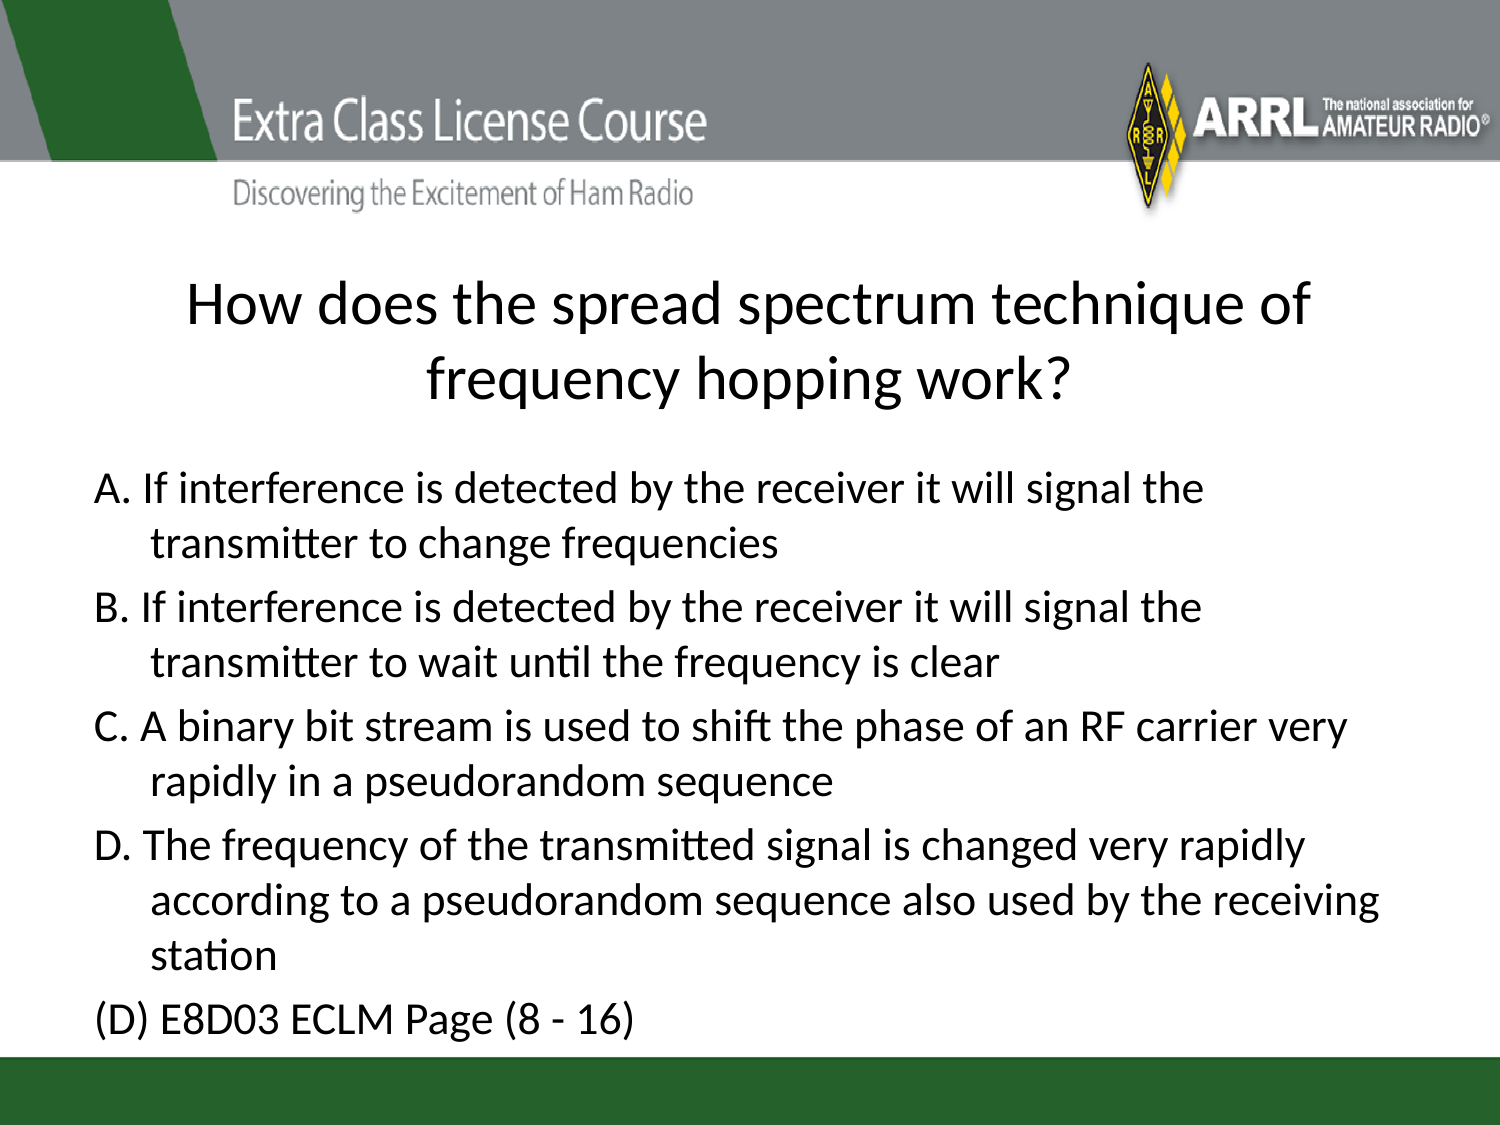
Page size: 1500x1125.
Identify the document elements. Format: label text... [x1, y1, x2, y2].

title How does the spread spectrum technique of frequency hopping work? [75, 254, 1425, 435]
list A. If interference is detected by the receiver it will signal the transmitter to change frequencies B. If interference is detected by the receiver it will signal the transmitter to wait until the frequency is clear C. A binary bit stream is used to shift the phase of an RF carrier very rapidly in a pseudorandom sequence D. The frequency of the transmitted signal is changed very rapidly according to a pseudorandom sequence also used by the receiving station (D) E8D03 ECLM Page (8 - 16) [79, 450, 1430, 968]
picture [0, 0, 1500, 1125]
